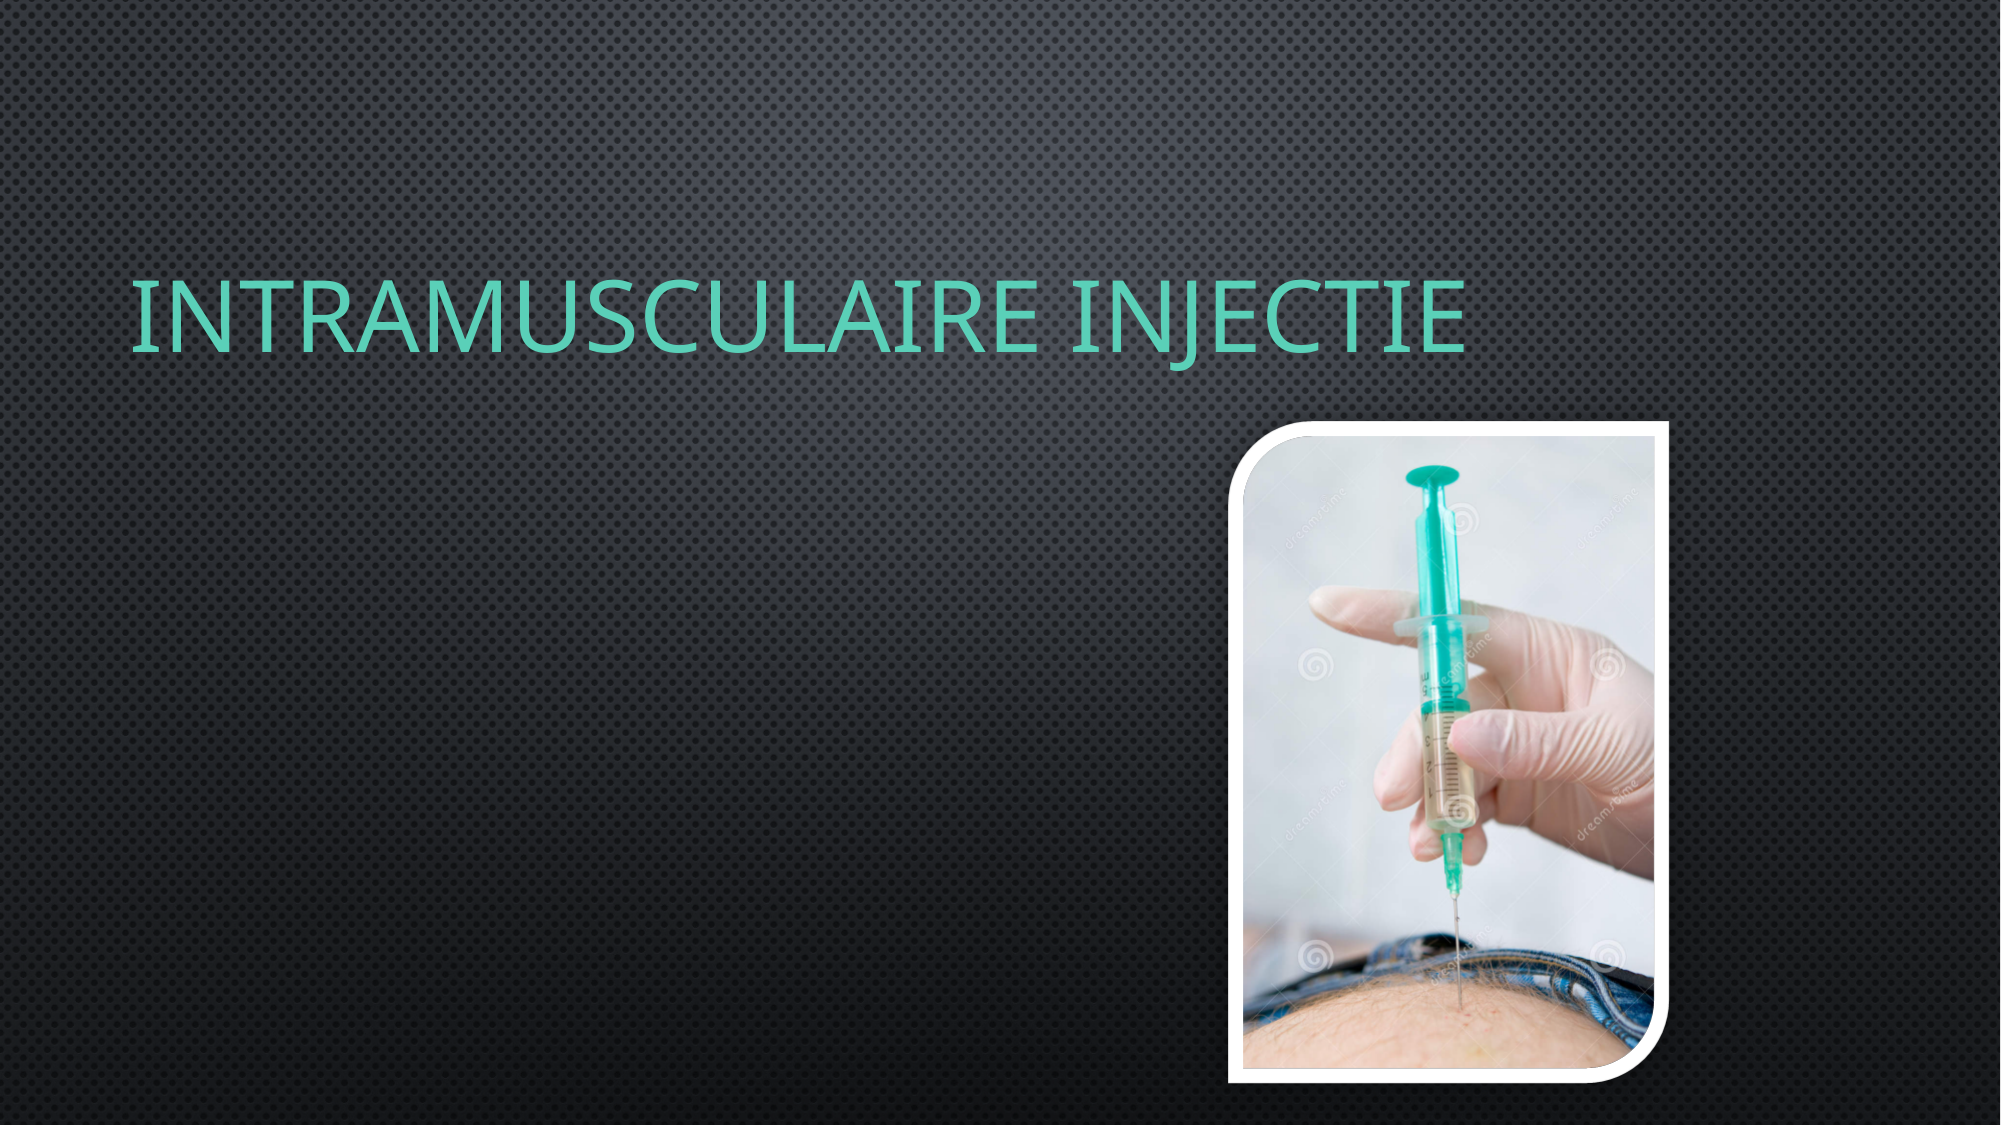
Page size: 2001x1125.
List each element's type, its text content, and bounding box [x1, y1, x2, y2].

picture [1186, 379, 1711, 1125]
title Intramusculaire injectie [88, 78, 1512, 380]
